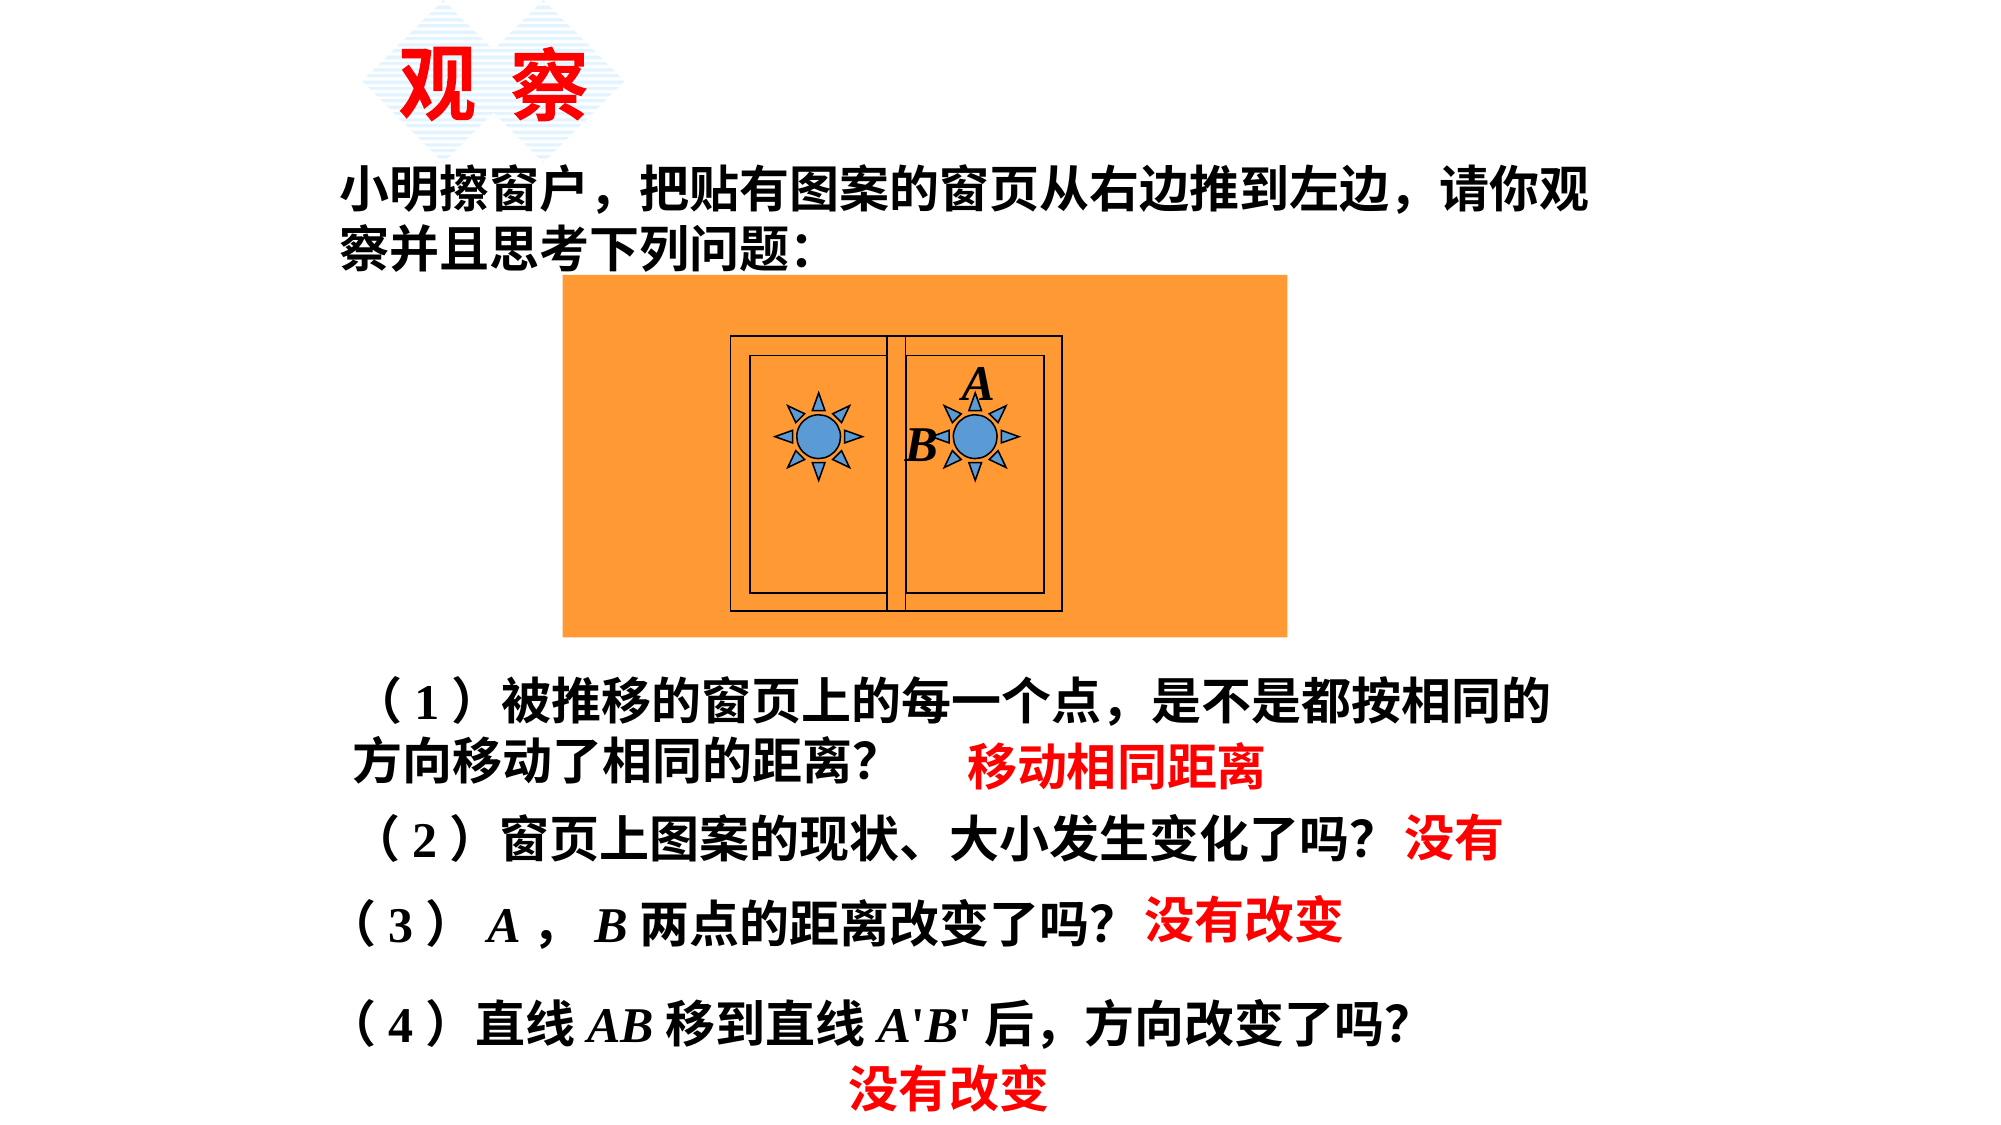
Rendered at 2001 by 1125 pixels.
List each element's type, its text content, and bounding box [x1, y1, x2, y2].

text_box 移动相同距离 [929, 727, 1467, 803]
text_box 没有改变 [1106, 881, 1448, 957]
text_box （2）窗页上图案的现状、大小发生变化了吗？ [335, 799, 1414, 875]
text_box （4）直线AB移到直线A'B'后，方向改变了吗？ [311, 984, 1449, 1060]
text_box （3）A，B两点的距离改变了吗？ [311, 884, 1155, 960]
text_box [562, 285, 1288, 638]
text_box （1）被推移的窗页上的每一个点，是不是都按相同的方向移动了相同的距离？ [337, 662, 1575, 798]
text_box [730, 335, 886, 611]
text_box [886, 335, 1062, 611]
text_box 没有 [1366, 798, 1667, 874]
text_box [362, 0, 625, 163]
text_box 小明擦窗户，把贴有图案的窗页从右边推到左边，请你观察并且思考下列问题： [324, 149, 1605, 285]
text_box 没有改变 [810, 1049, 1130, 1125]
